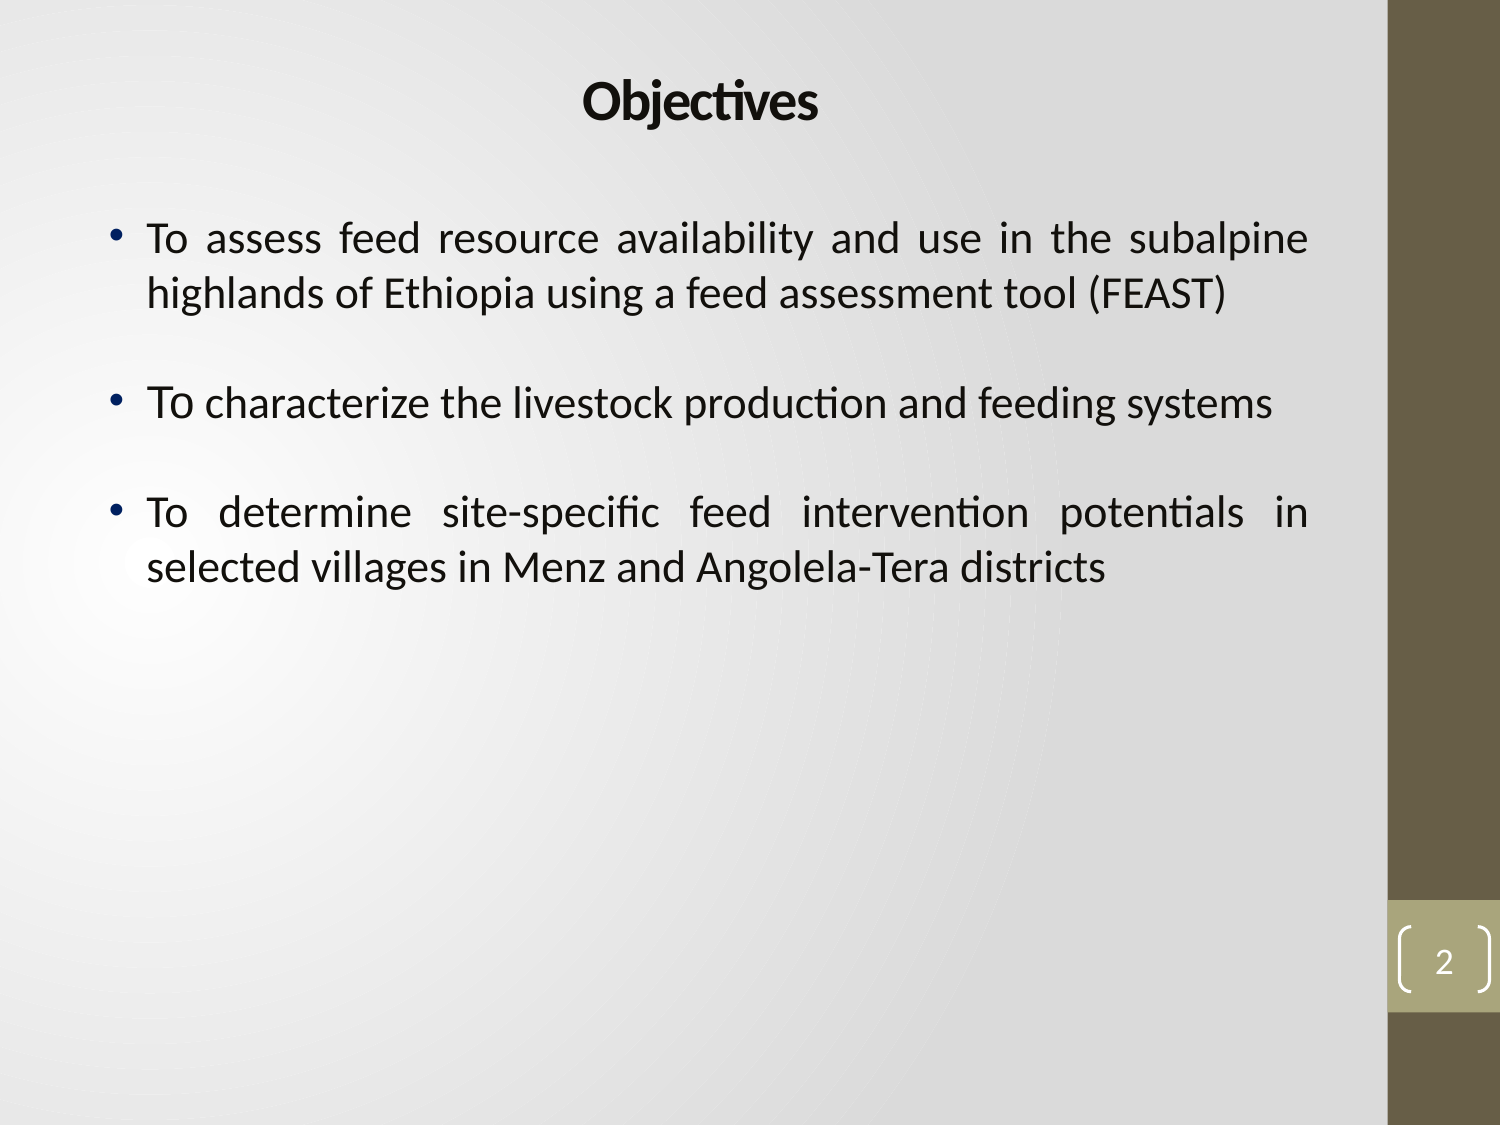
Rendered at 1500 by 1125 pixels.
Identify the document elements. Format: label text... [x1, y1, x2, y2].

slide_number 2 [1397, 925, 1492, 994]
list To assess feed resource availability and use in the subalpine highlands of Ethiopia using a feed assessment tool (FEAST) To characterize the livestock production and feeding systems To determine site-specific feed intervention potentials in selected villages in Menz and Angolela-Tera districts [75, 200, 1325, 988]
title Objectives [88, 45, 1325, 149]
